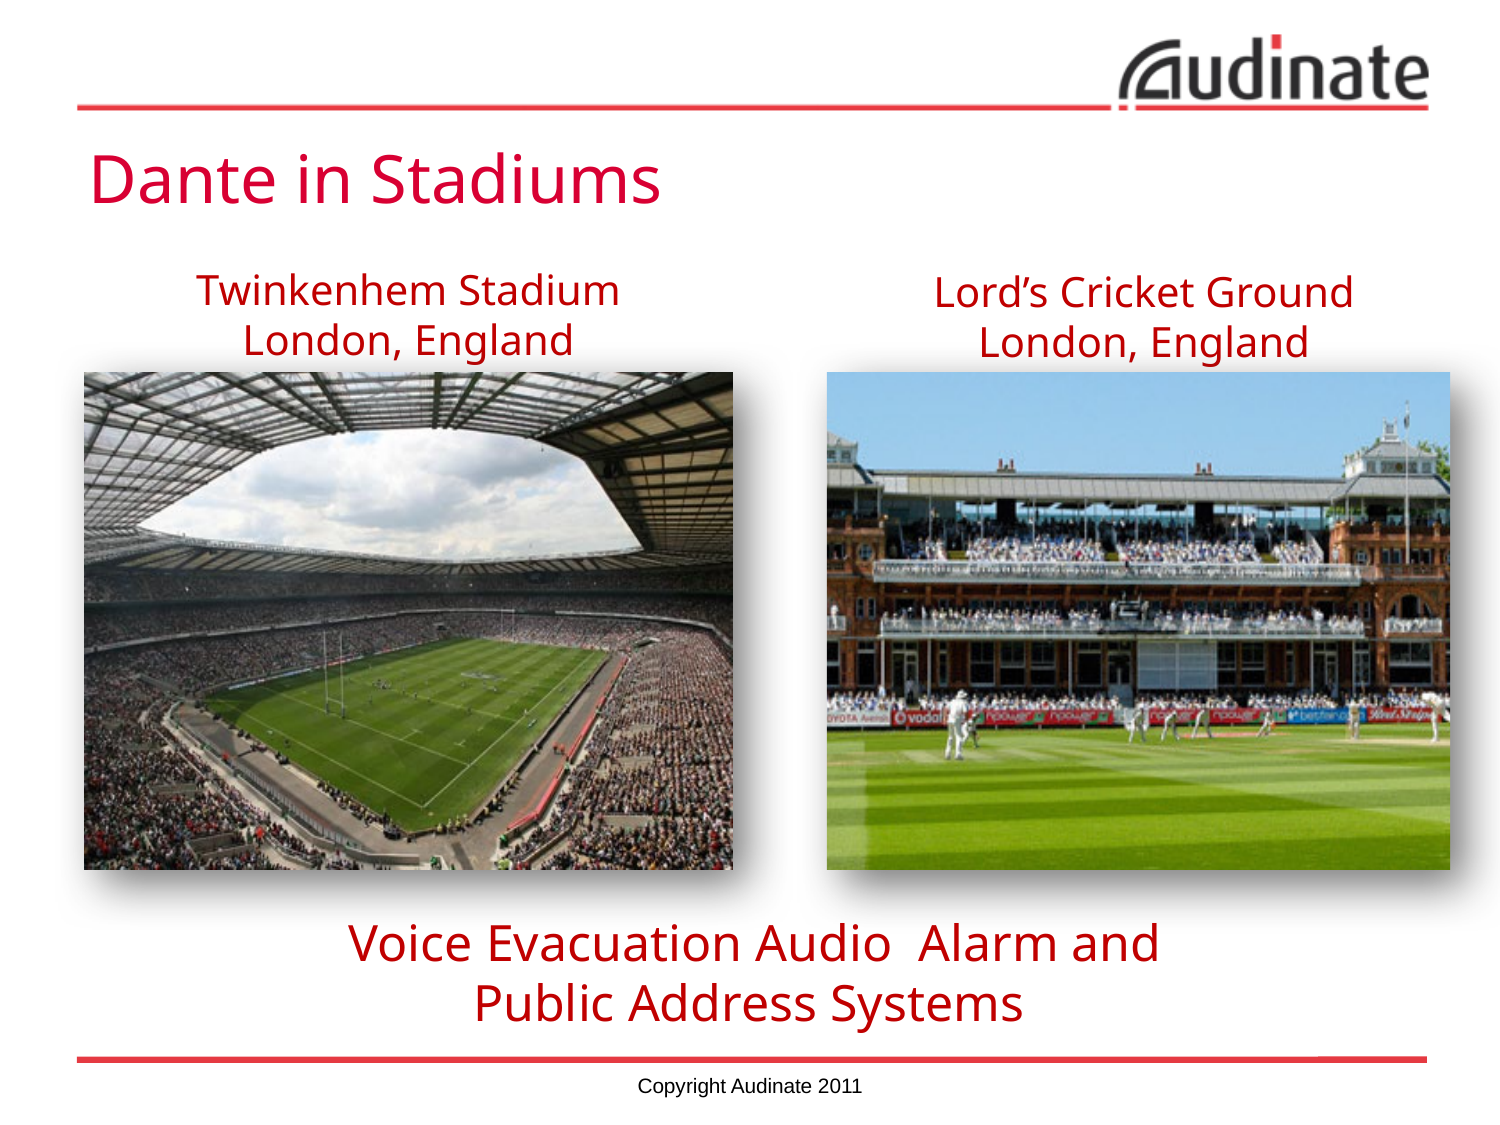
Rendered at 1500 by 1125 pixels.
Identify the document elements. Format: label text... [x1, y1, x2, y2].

title Dante in Stadiums [73, 136, 997, 218]
picture [84, 372, 733, 870]
picture [826, 372, 1451, 870]
text_box Lord’s Cricket Ground London, England [919, 259, 1369, 355]
footer Copyright Audinate 2011 [512, 1065, 988, 1103]
picture [65, 22, 1443, 125]
text_box Twinkenhem Stadium London, England [84, 257, 733, 369]
text_box Voice Evacuation Audio Alarm and Public Address Systems [270, 904, 1241, 1040]
